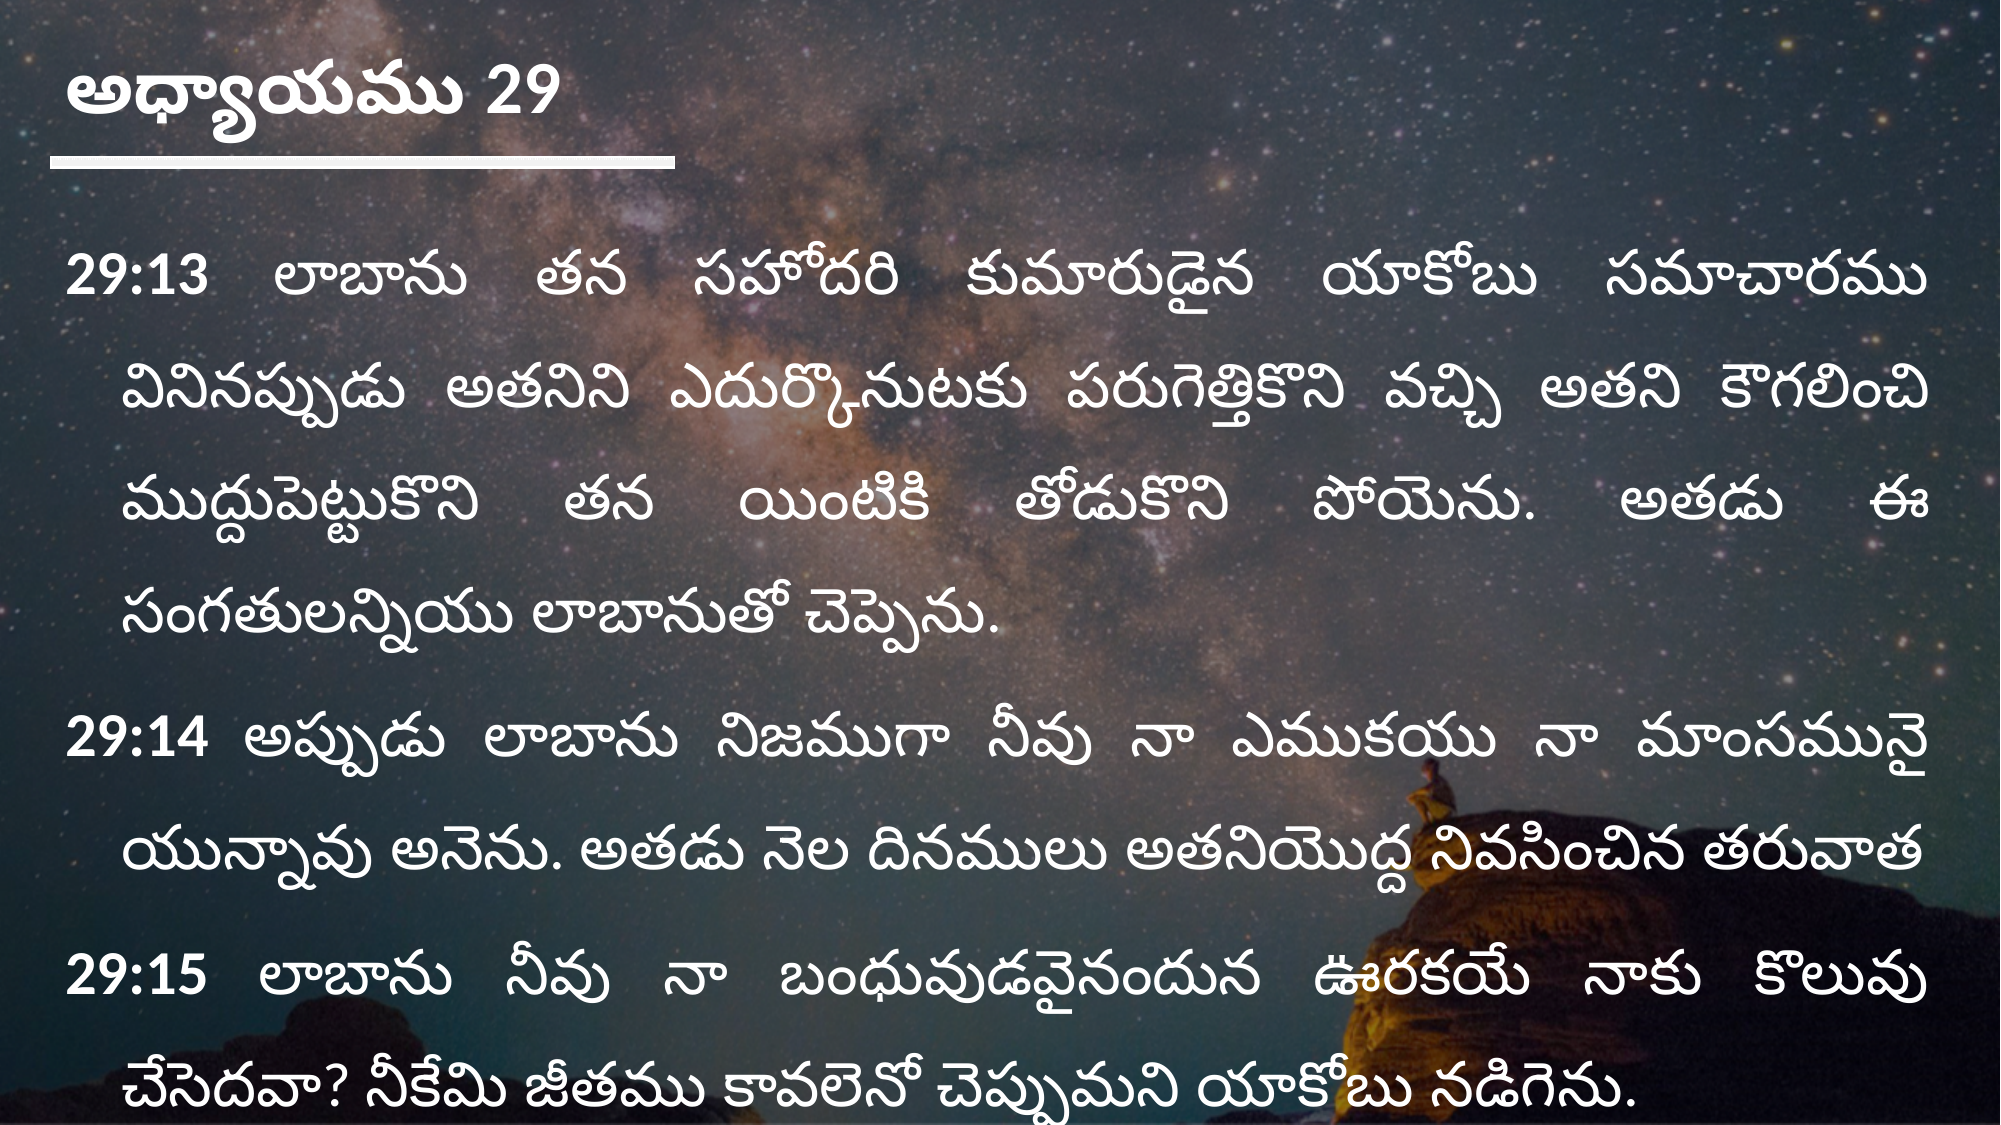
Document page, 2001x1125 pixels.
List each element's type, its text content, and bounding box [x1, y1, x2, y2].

list 29:13 లాబాను తన సహోదరి కుమారుడైన యాకోబు సమాచారము వినినప్పుడు అతనిని ఎదుర్కొనుటకు పరుగెత్తికొని వచ్చి అతని కౌగలించి ముద్దుపెట్టుకొని తన యింటికి తోడుకొని పోయెను. అతడు ఈ సంగతులన్నియు లాబానుతో చెప్పెను. 29:14 అప్పుడు లాబాను నిజముగా నీవు నా ఎముకయు నా మాంసమునై యున్నావు అనెను. అతడు నెల దినములు అతనియొద్ద నివసించిన తరువాత 29:15 లాబాను నీవు నా బంధువుడవైనందున ఊరకయే నాకు కొలువు చేసెదవా? నీకేమి జీతము కావలెనో చెప్పుమని యాకోబు నడిగెను. [50, 187, 1946, 1063]
title అధ్యాయము 29 [50, 0, 1925, 167]
picture [0, 0, 2000, 1125]
